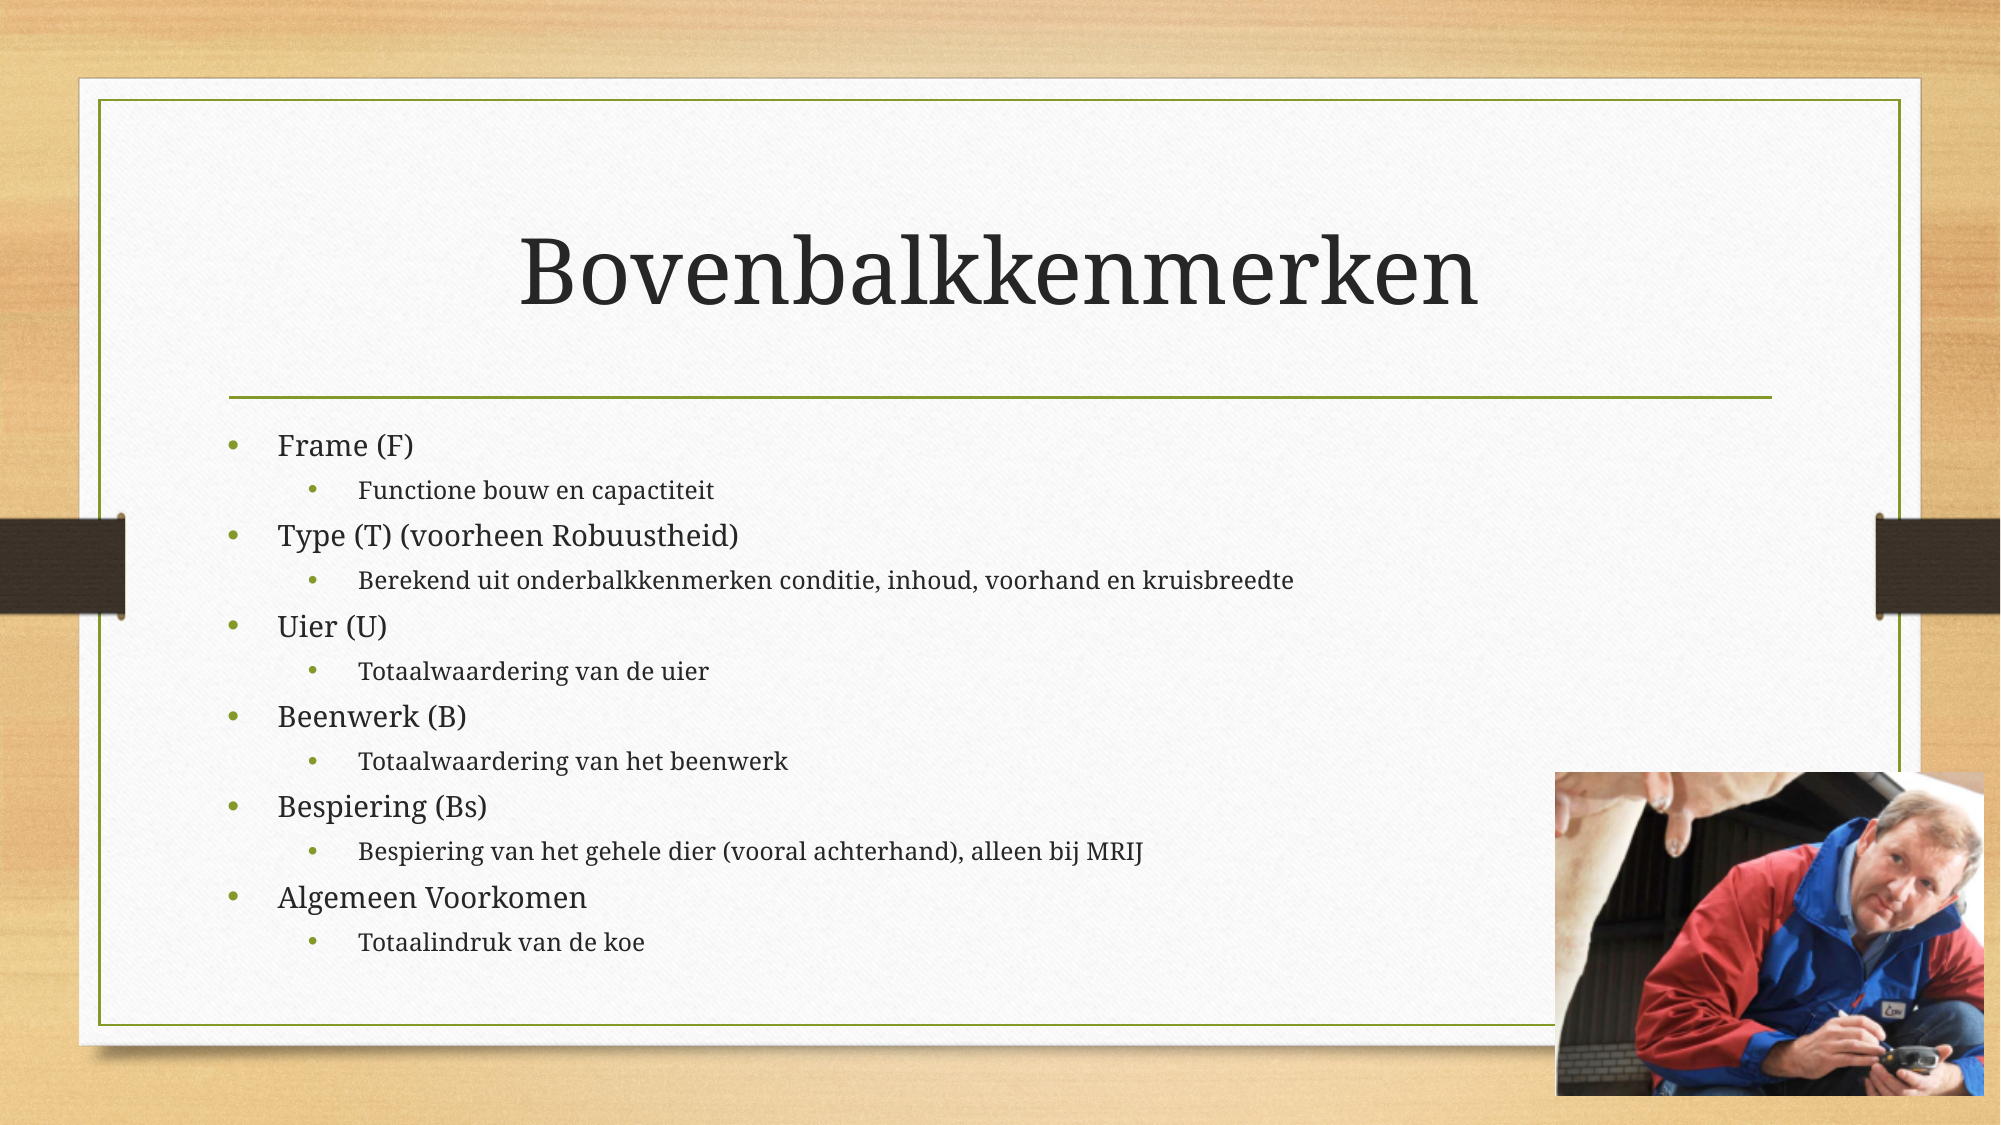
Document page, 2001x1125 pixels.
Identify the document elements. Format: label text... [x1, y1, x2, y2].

list Frame (F) Functione bouw en capactiteit Type (T) (voorheen Robuustheid) Berekend uit onderbalkkenmerken conditie, inhoud, voorhand en kruisbreedte Uier (U) Totaalwaardering van de uier Beenwerk (B) Totaalwaardering van het beenwerk Bespiering (Bs) Bespiering van het gehele dier (vooral achterhand), alleen bij MRIJ Algemeen Voorkomen Totaalindruk van de koe [212, 419, 1788, 964]
title Bovenbalkkenmerken [212, 161, 1788, 375]
picture [0, 0, 2001, 1125]
